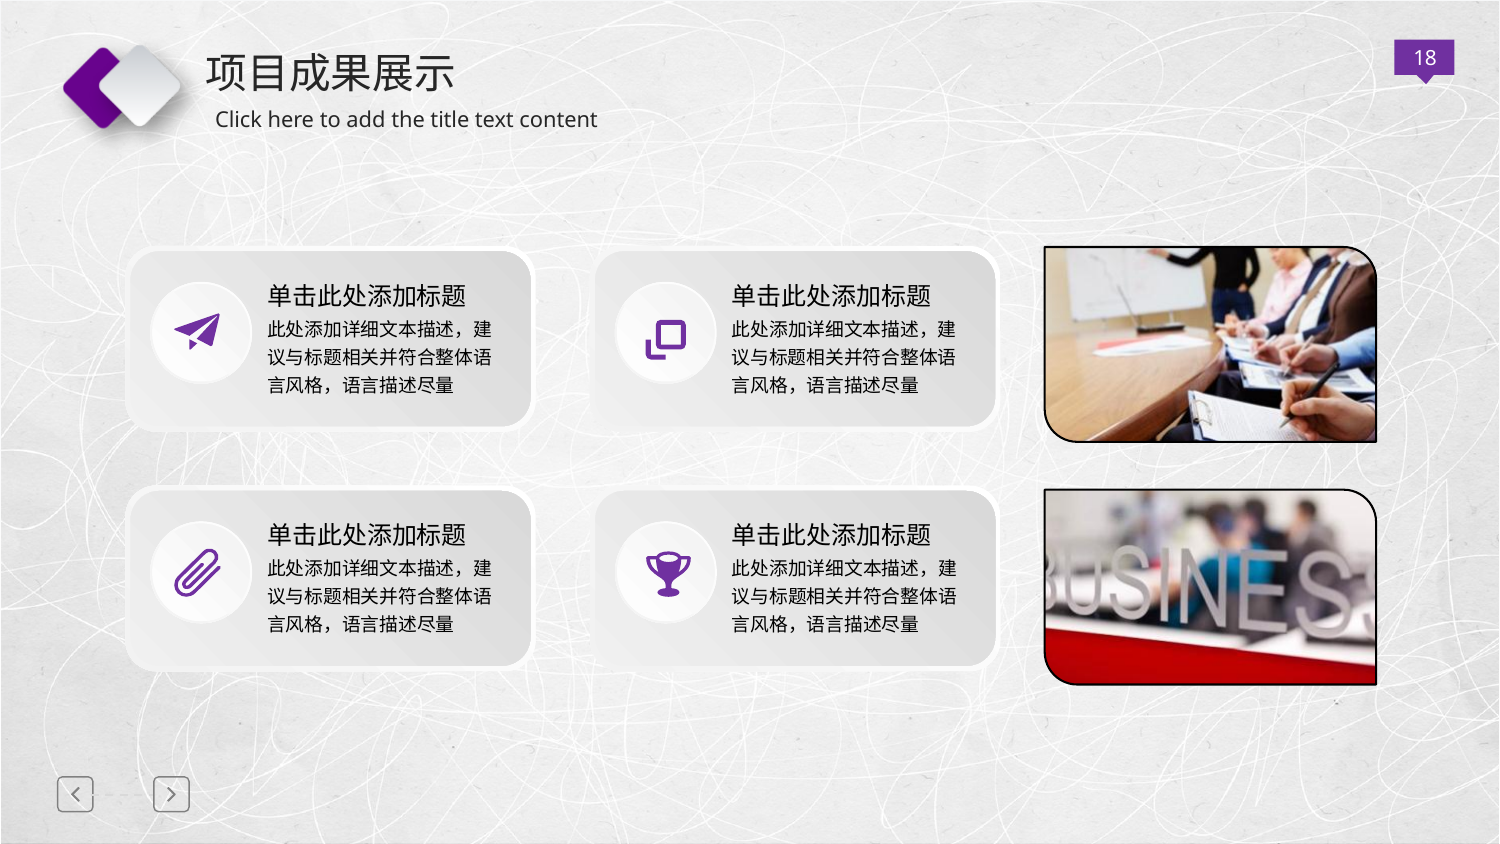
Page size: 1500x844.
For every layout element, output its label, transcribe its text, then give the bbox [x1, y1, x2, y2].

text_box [731, 281, 971, 414]
picture [49, 34, 190, 151]
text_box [267, 521, 507, 653]
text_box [1, 1, 1499, 844]
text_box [150, 281, 253, 384]
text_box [590, 485, 1001, 672]
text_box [589, 245, 1001, 432]
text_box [614, 521, 717, 624]
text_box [614, 281, 717, 384]
text_box [1044, 489, 1377, 685]
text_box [267, 281, 507, 414]
title 项目成果展示 [194, 41, 470, 103]
text_box [1044, 247, 1377, 442]
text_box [125, 245, 536, 432]
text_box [125, 485, 536, 672]
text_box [731, 521, 972, 653]
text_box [150, 521, 253, 624]
